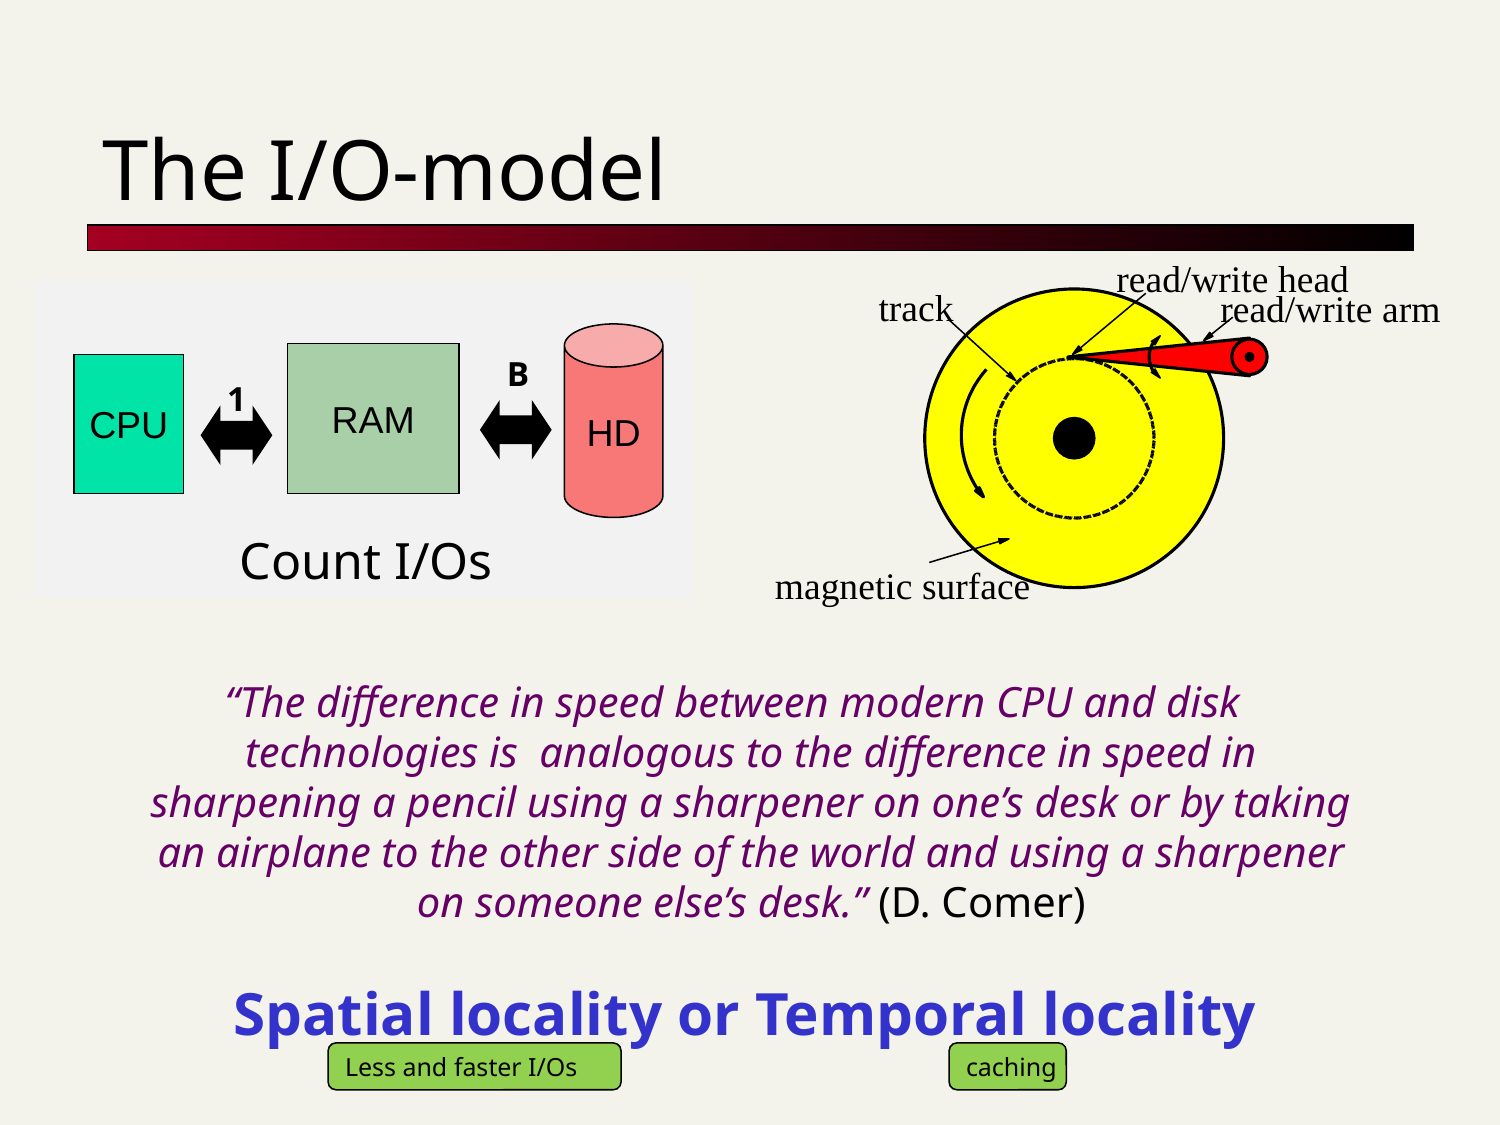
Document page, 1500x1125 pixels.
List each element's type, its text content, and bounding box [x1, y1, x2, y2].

text_box Less and faster I/Os [328, 1042, 622, 1090]
list Spatial locality or Temporal locality [74, 969, 1416, 1095]
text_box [775, 255, 1441, 608]
text_box caching [949, 1042, 1067, 1090]
text_box “The difference in speed between modern CPU and disk technologies is analogous to the difference in speed in sharpening a pencil using a sharpener on one’s desk or by taking an airplane to the other side of the world and using a sharpener on someone else’s desk.” (D. Comer) [88, 668, 1377, 992]
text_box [34, 280, 692, 598]
title The I/O-model [87, 62, 1413, 226]
